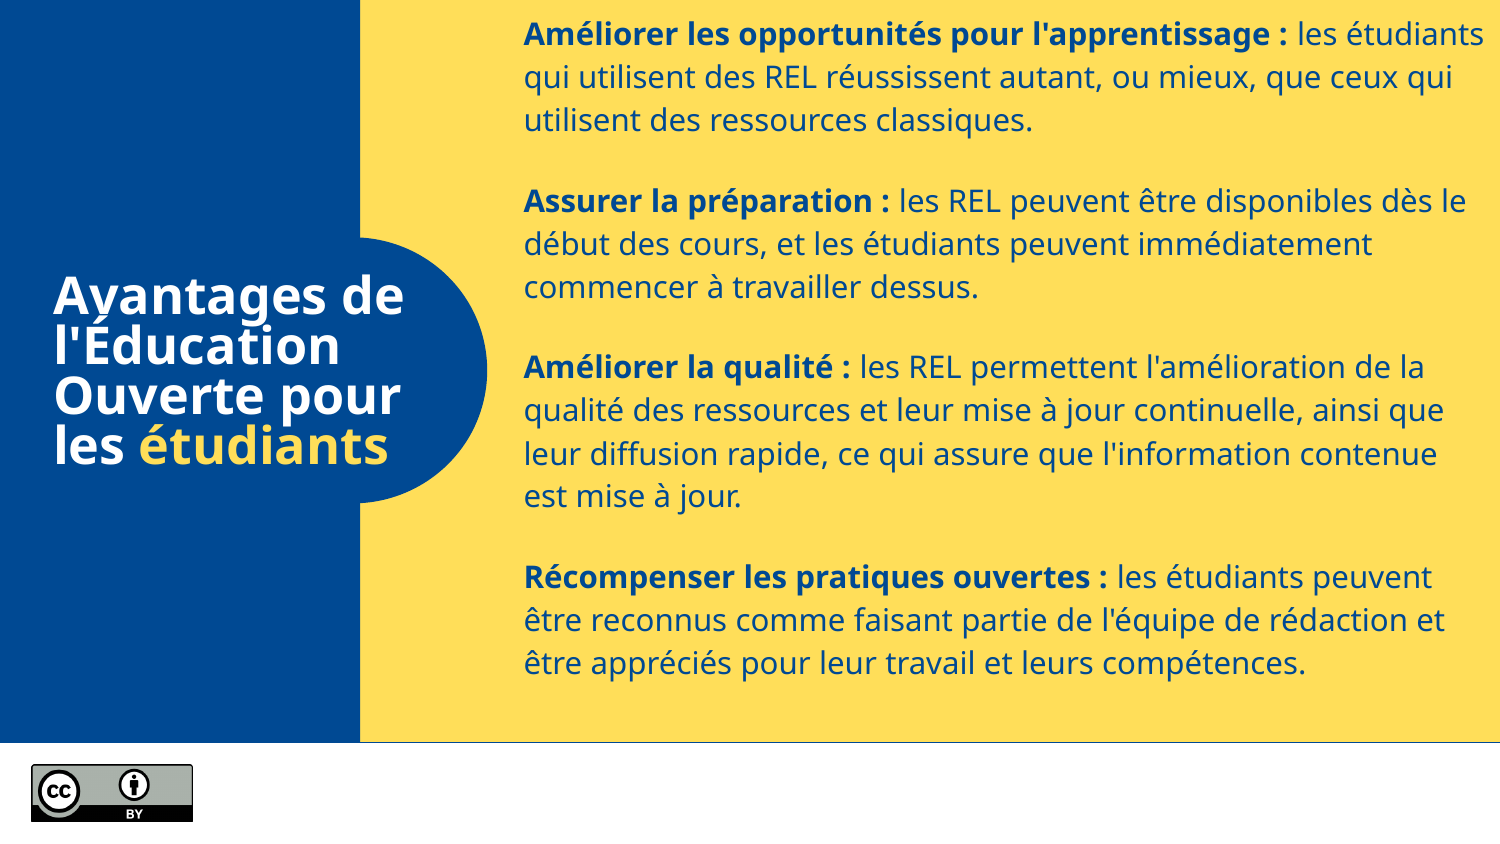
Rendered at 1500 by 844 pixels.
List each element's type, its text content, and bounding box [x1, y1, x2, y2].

text_box [278, 237, 488, 485]
text_box [0, 750, 1500, 844]
text_box [0, 0, 361, 742]
text_box Avantages de l'Éducation Ouverte pour les étudiants [38, 259, 421, 490]
picture [31, 764, 193, 822]
text_box Améliorer les opportunités pour l'apprentissage : les étudiants qui utilisent des REL réussissent autant, ou mieux, que ceux qui utilisent des ressources classiques. Assurer la préparation : les REL peuvent être disponibles dès le début des cours, et les étudiants peuvent immédiatement commencer à travailler dessus. Améliorer la qualité : les REL permettent l'amélioration de la qualité des ressources et leur mise à jour continuelle, ainsi que leur diffusion rapide, ce qui assure que l'information contenue est mise à jour. Récompenser les pratiques ouvertes : les étudiants peuvent être reconnus comme faisant partie de l'équipe de rédaction et être appréciés pour leur travail et leurs compétences. [508, 0, 1500, 696]
text_box [293, 490, 412, 504]
